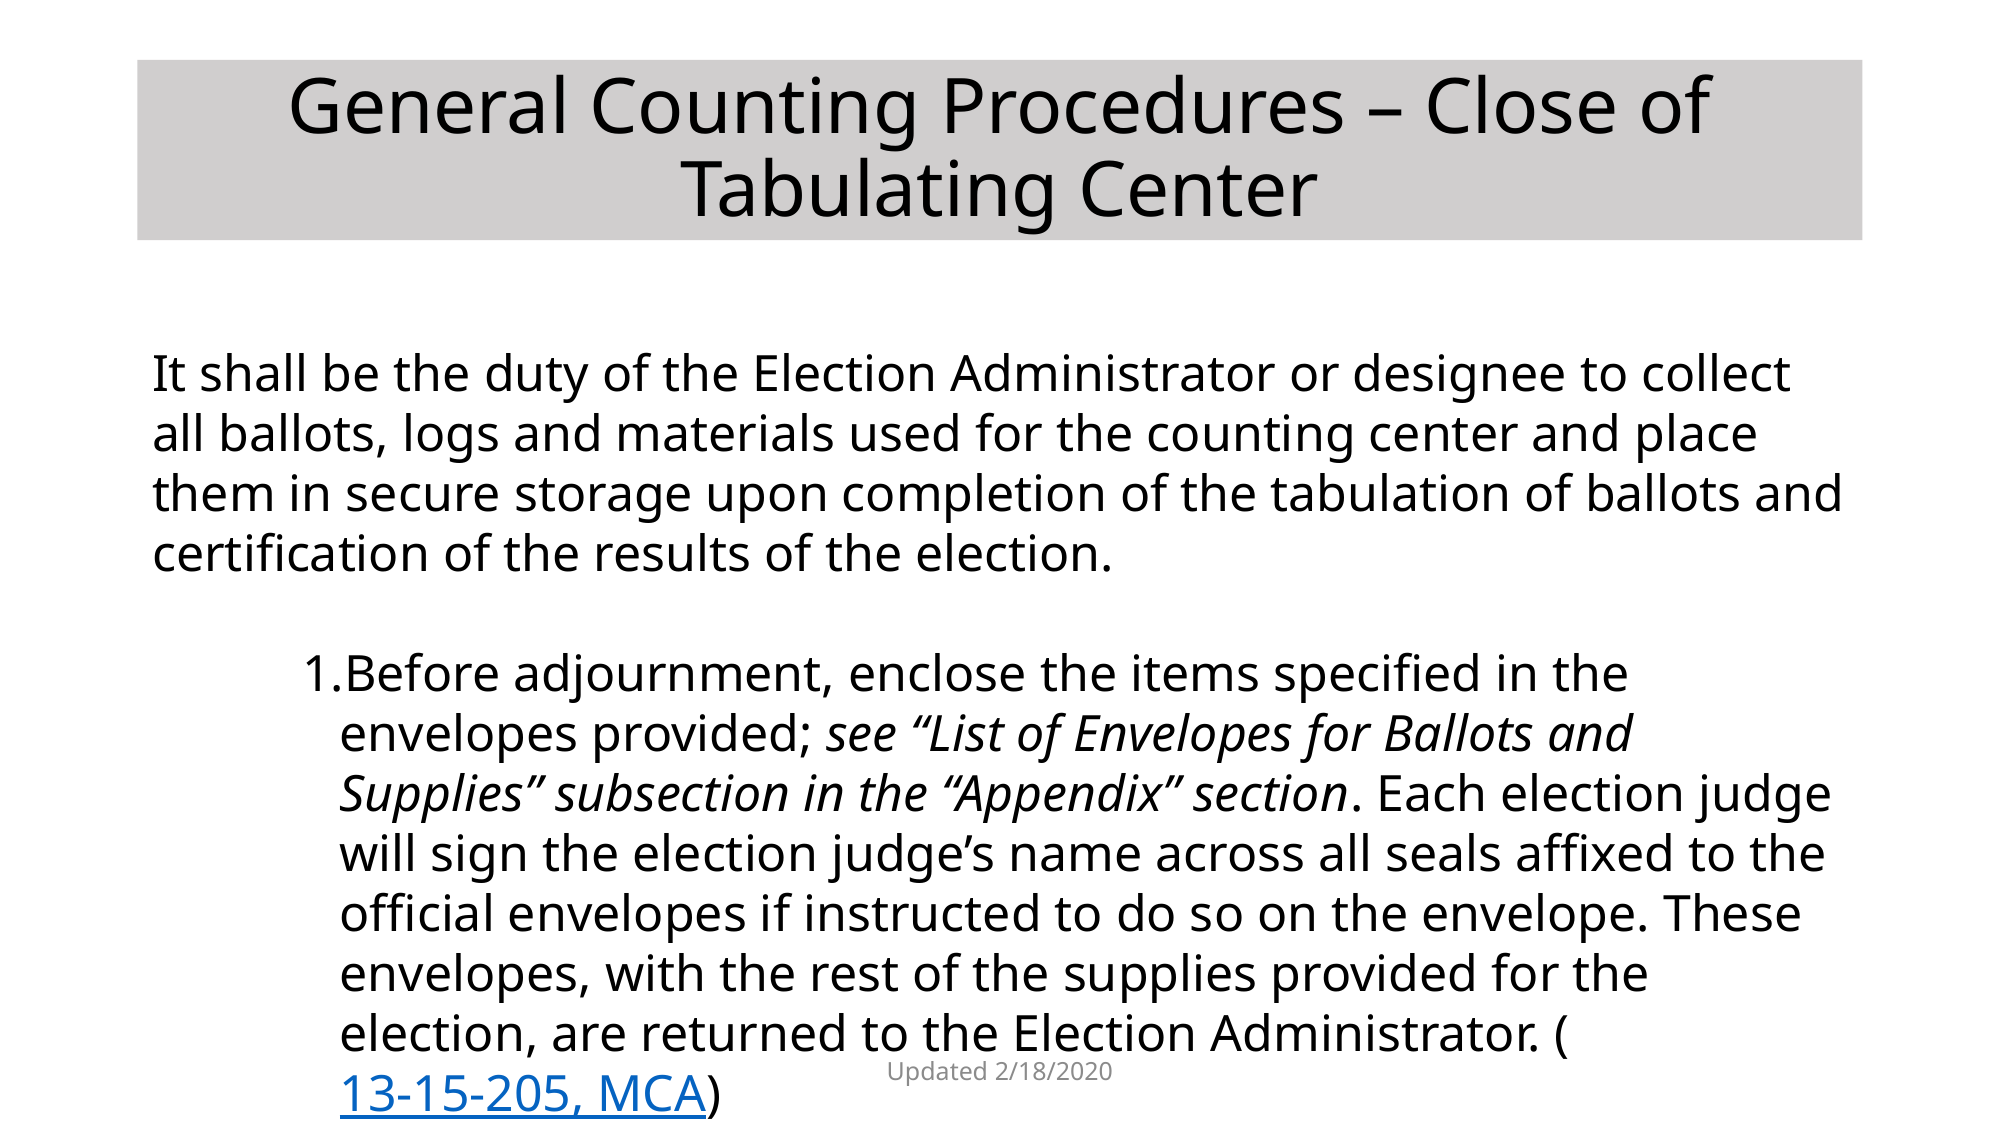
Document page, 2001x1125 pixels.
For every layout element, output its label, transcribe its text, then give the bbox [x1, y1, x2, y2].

text_box It shall be the duty of the Election Administrator or designee to collect all ballots, logs and materials used for the counting center and place them in secure storage upon completion of the tabulation of ballots and certification of the results of the election. Before adjournment, enclose the items specified in the envelopes provided; see “List of Envelopes for Ballots and Supplies” subsection in the “Appendix” section. Each election judge will sign the election judge’s name across all seals affixed to the official envelopes if instructed to do so on the envelope. These envelopes, with the rest of the supplies provided for the election, are returned to the Election Administrator. (13-15-205, MCA) [137, 333, 1863, 1125]
title General Counting Procedures – Close of Tabulating Center [137, 59, 1863, 241]
